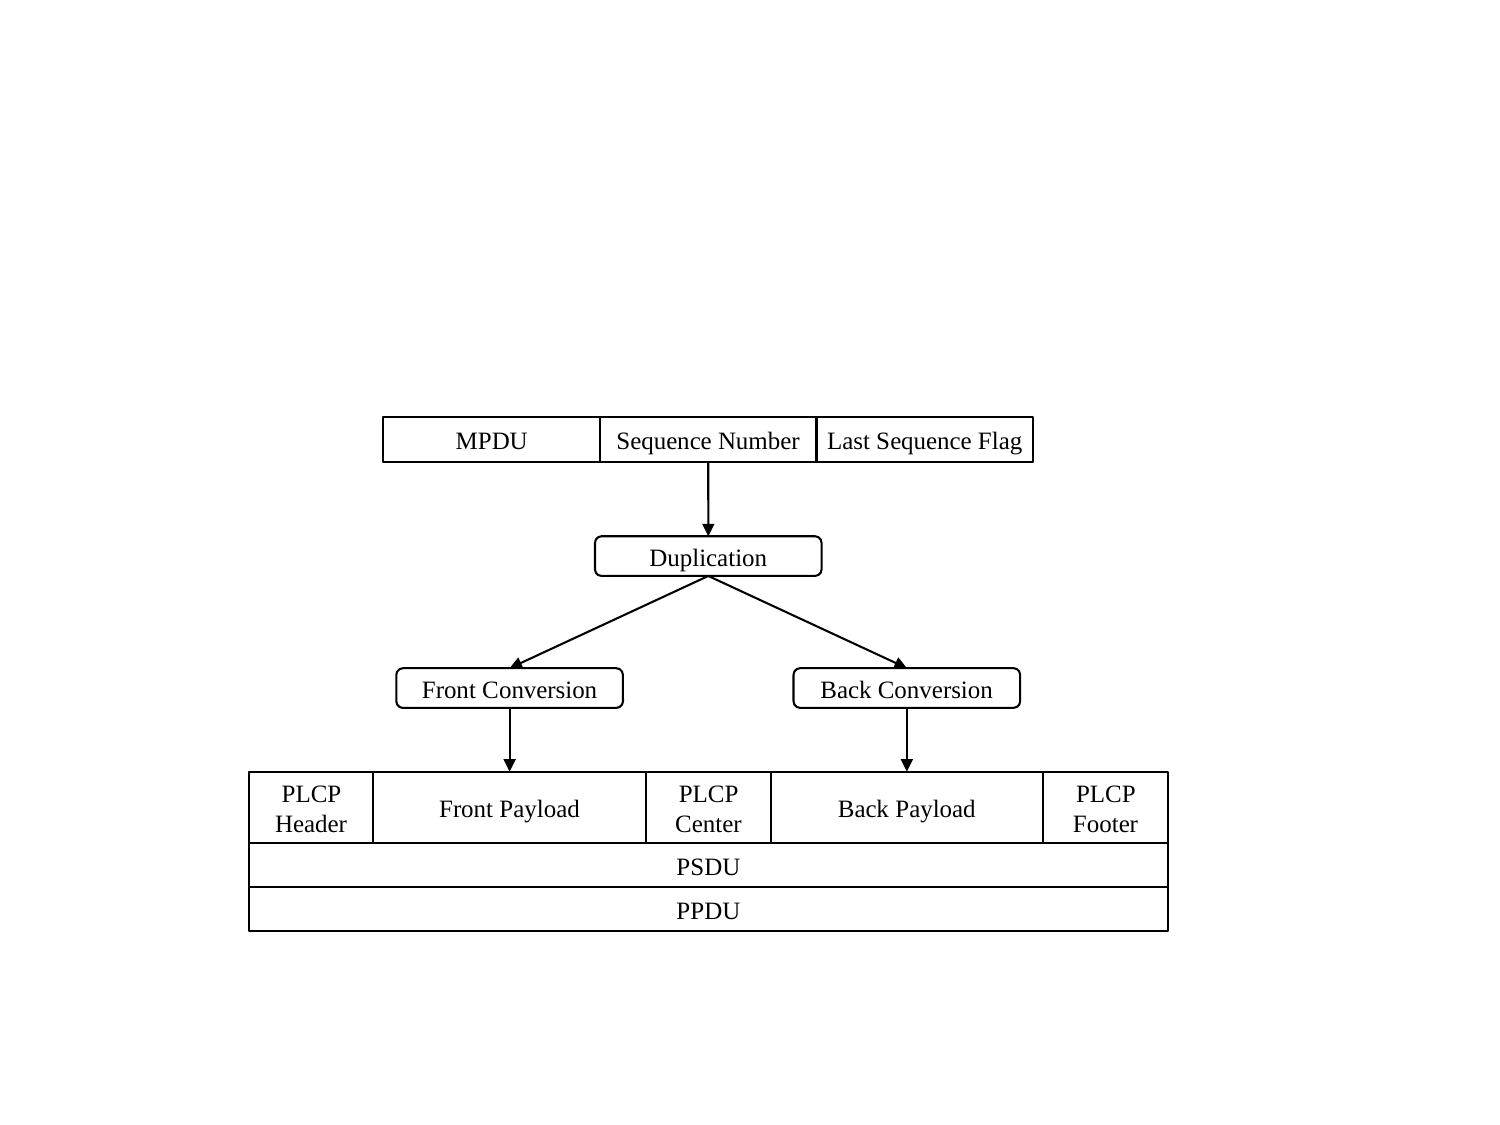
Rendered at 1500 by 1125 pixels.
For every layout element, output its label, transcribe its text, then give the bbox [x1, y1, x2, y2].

text_box Back Conversion [793, 668, 1021, 708]
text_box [708, 575, 907, 669]
text_box PLCP Footer [1043, 771, 1168, 842]
text_box PPDU [248, 887, 1168, 932]
text_box Front Conversion [396, 668, 623, 708]
text_box Duplication [594, 536, 822, 575]
text_box PLCP Header [248, 771, 374, 842]
text_box Back Payload [771, 771, 1043, 842]
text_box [509, 575, 708, 669]
text_box PSDU [248, 842, 1168, 887]
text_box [383, 417, 1034, 462]
text_box Front Payload [374, 771, 646, 842]
text_box PLCP Center [646, 771, 771, 842]
